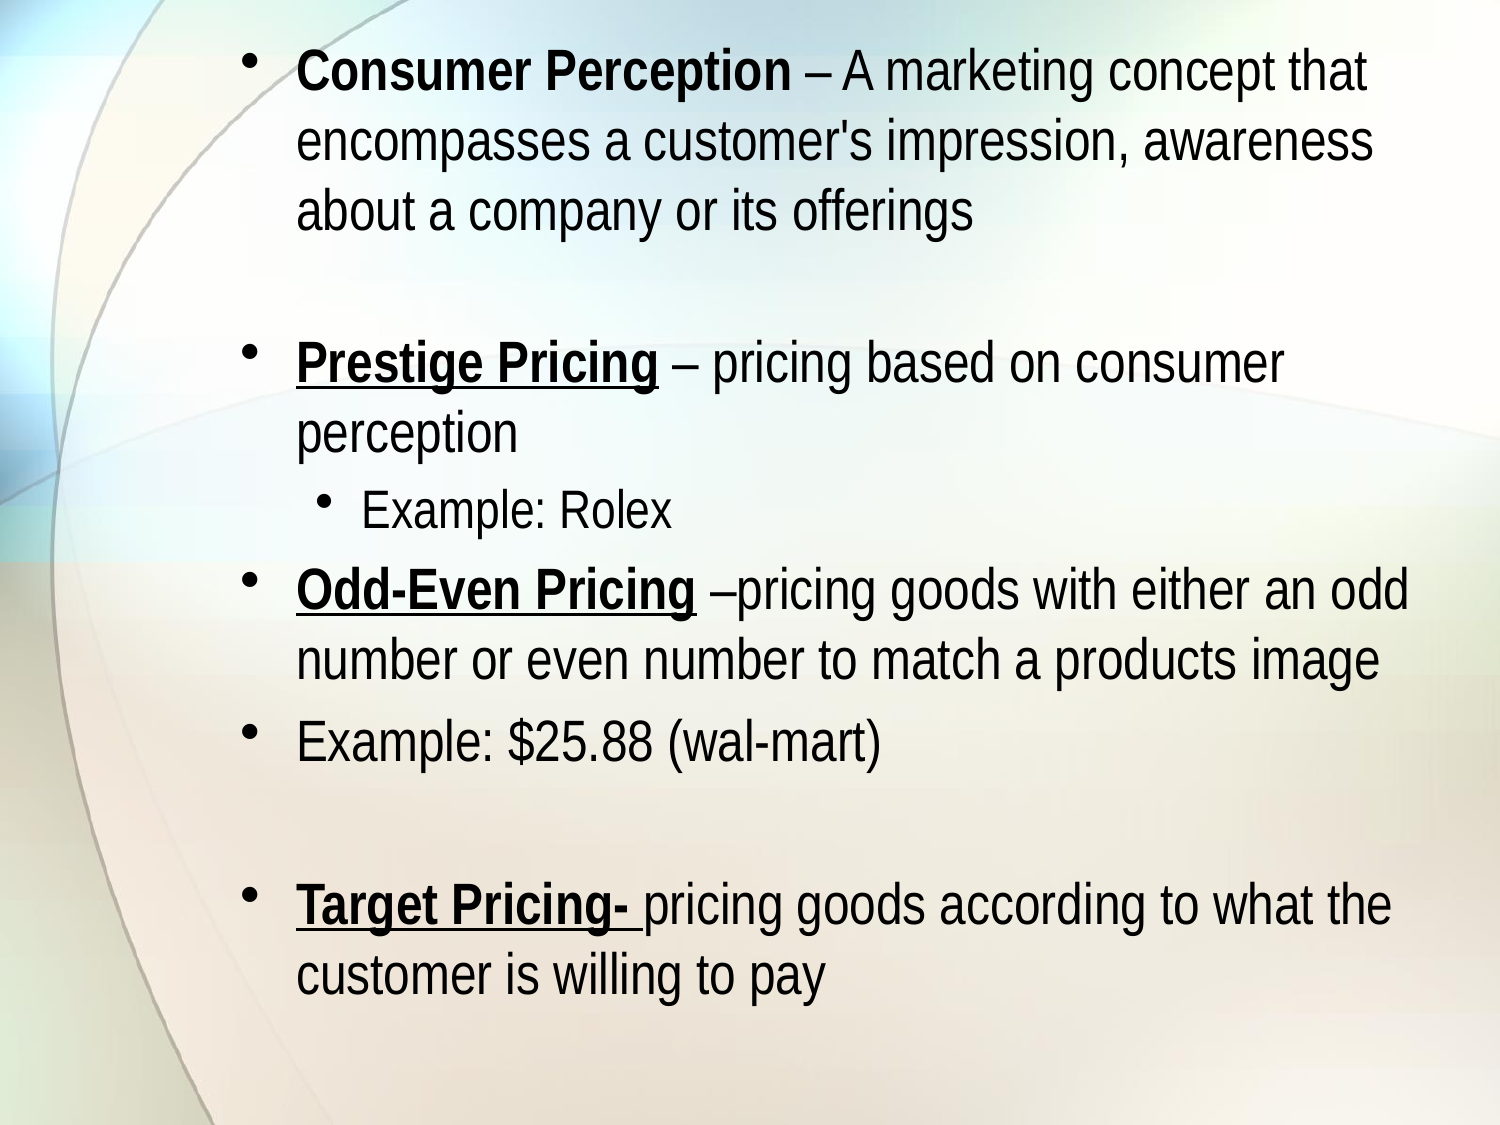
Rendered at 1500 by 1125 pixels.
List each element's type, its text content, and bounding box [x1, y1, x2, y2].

list Consumer Perception – A marketing concept that encompasses a customer's impression, awareness about a company or its offerings Prestige Pricing – pricing based on consumer perception Example: Rolex Odd-Even Pricing –pricing goods with either an odd number or even number to match a products image Example: $25.88 (wal-mart) Target Pricing- pricing goods according to what the customer is willing to pay [224, 24, 1463, 1026]
picture [0, 0, 1500, 1125]
